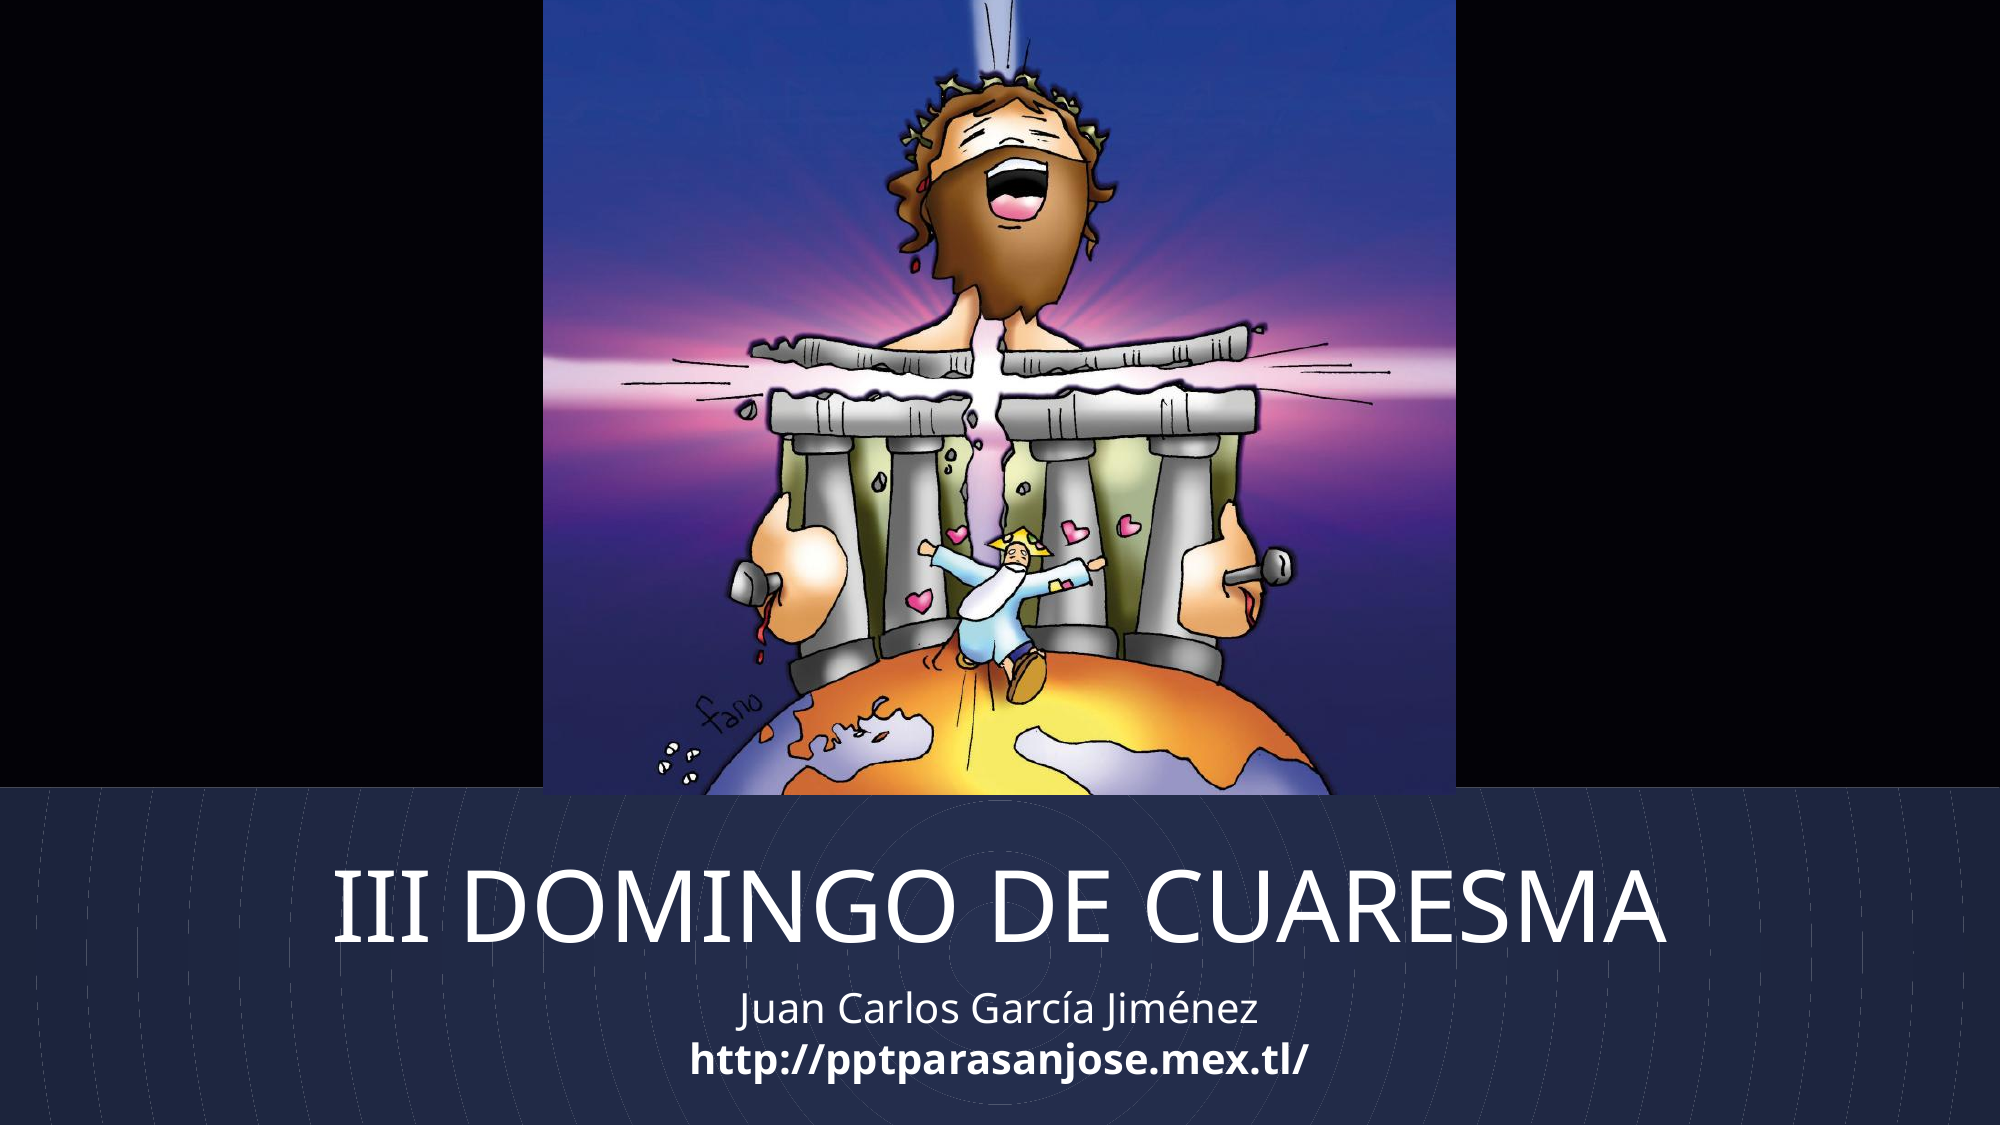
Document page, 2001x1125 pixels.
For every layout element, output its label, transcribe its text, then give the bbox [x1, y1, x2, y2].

subtitle Juan Carlos García Jiménez http://pptparasanjose.mex.tl/ [249, 975, 1750, 1100]
text_box [0, 0, 543, 788]
title III DOMINGO DE CUARESMA [0, 788, 2000, 975]
picture [543, 0, 1456, 795]
text_box [1456, 0, 2000, 788]
